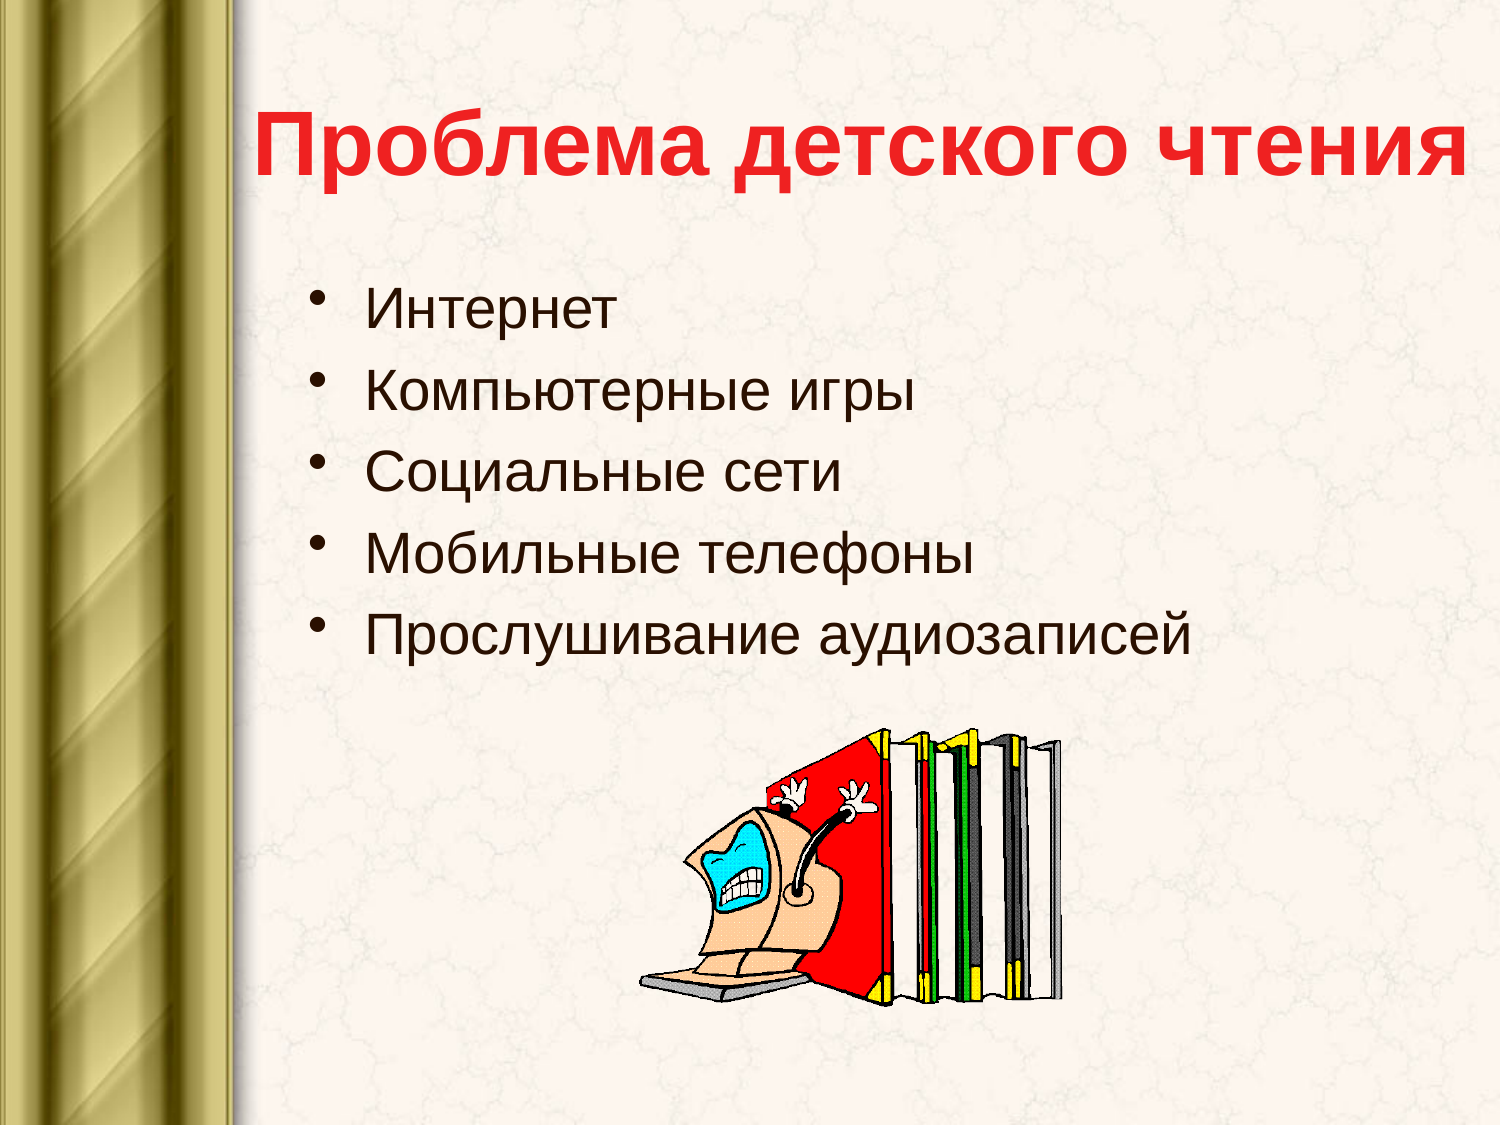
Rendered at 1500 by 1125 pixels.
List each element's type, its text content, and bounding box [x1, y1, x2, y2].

title Проблема детского чтения [187, 44, 1500, 233]
list Интернет Компьютерные игры Социальные сети Мобильные телефоны Прослушивание аудиозаписей [292, 262, 1330, 729]
picture [0, 0, 1500, 1125]
